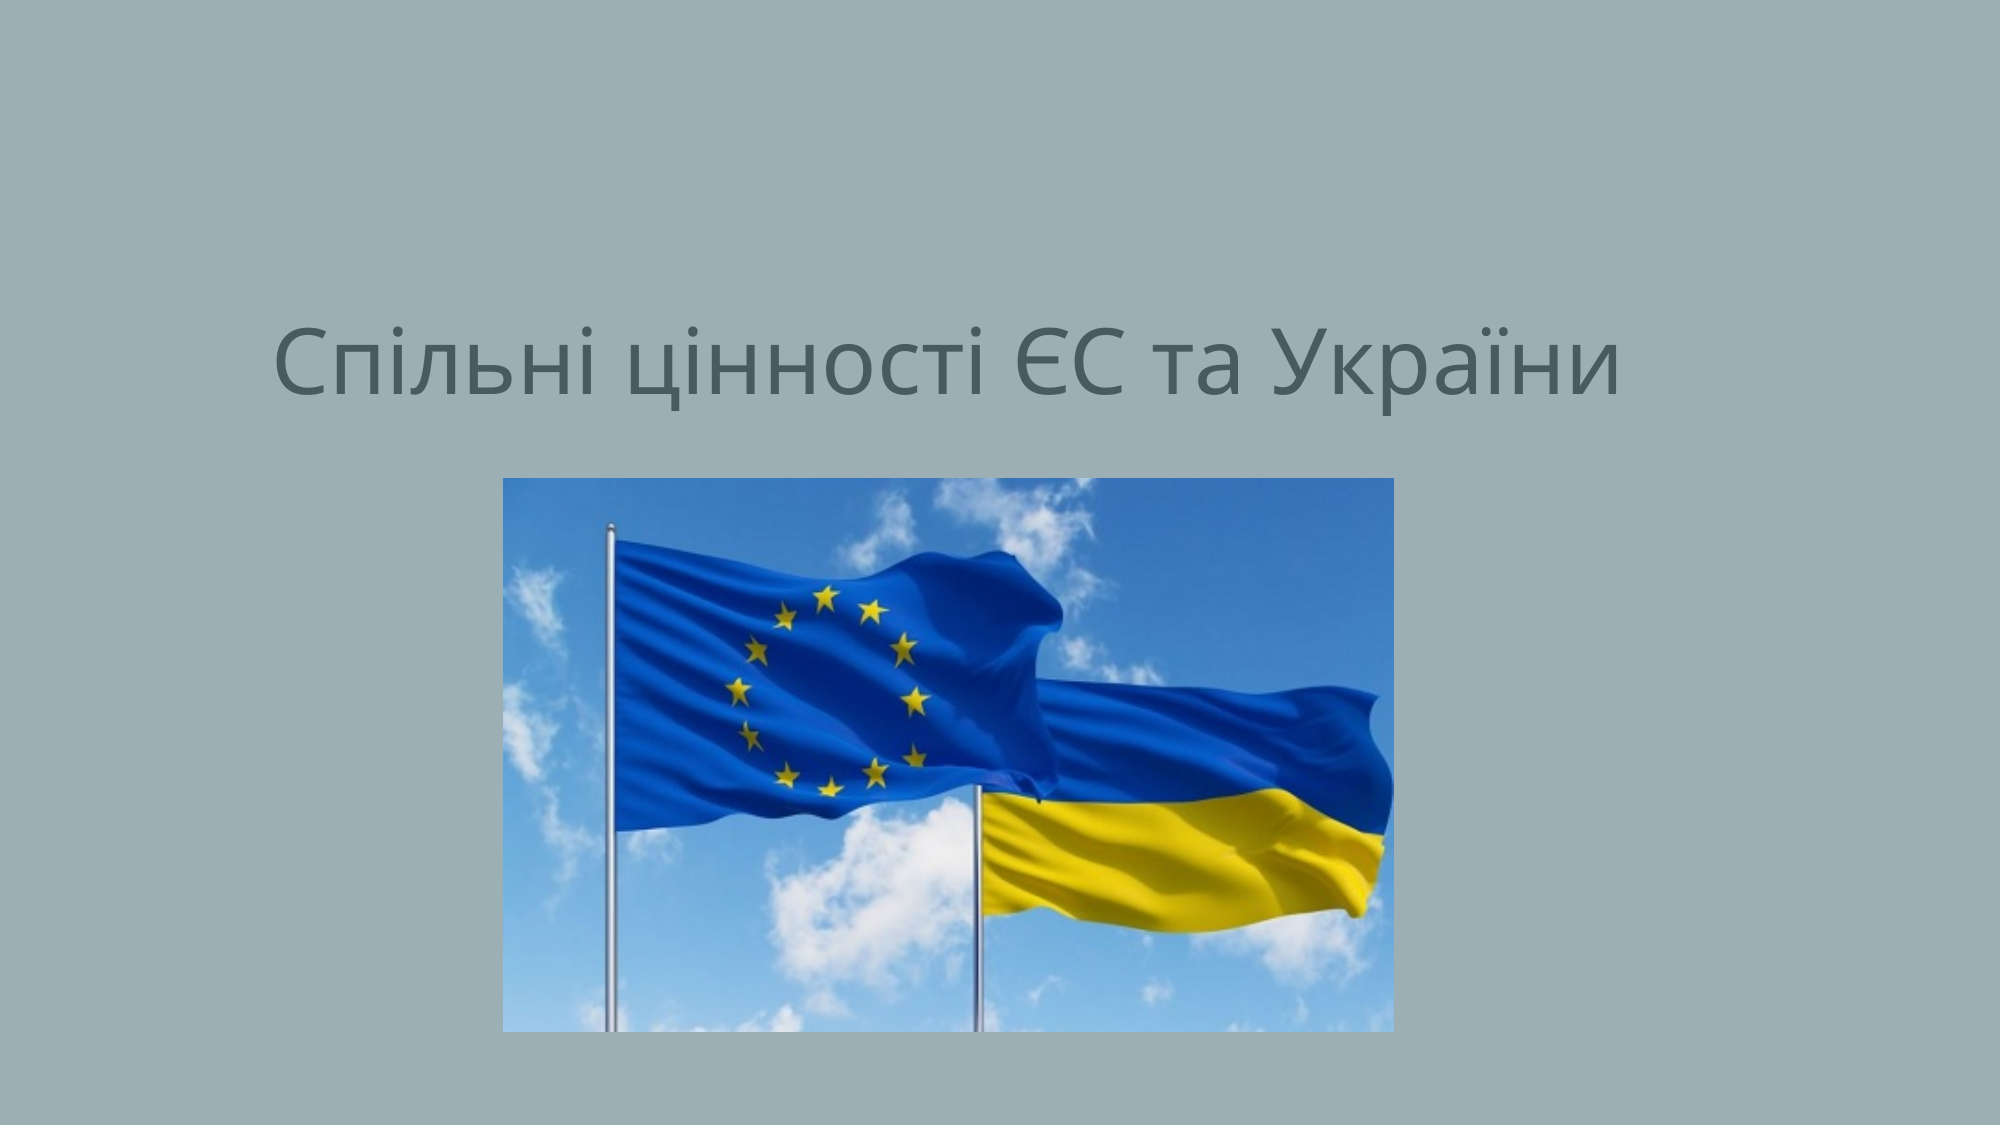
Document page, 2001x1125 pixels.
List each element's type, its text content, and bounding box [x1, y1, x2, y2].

subtitle Спільні цінності ЄС та України [131, 295, 1767, 446]
picture [503, 478, 1394, 1032]
